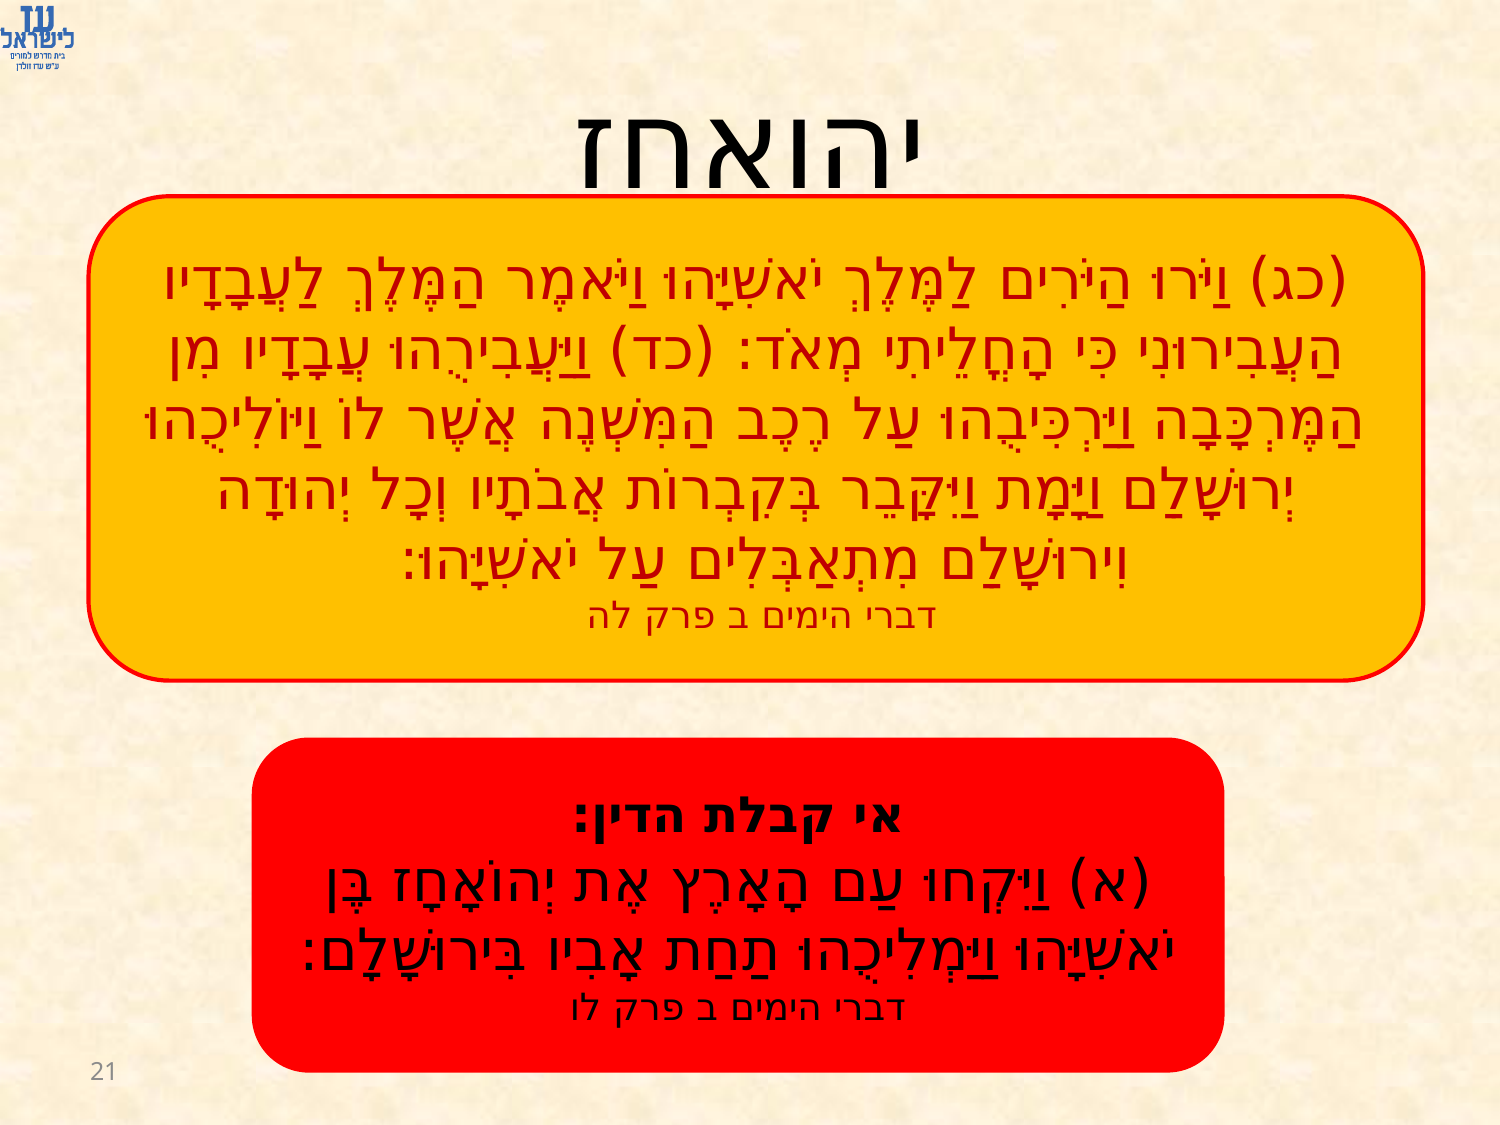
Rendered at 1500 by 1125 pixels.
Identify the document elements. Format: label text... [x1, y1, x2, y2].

title יהואחז [75, 45, 1425, 233]
text_box אי קבלת הדין: (א) וַיִּקְחוּ עַם הָאָרֶץ אֶת יְהוֹאָחָז בֶּן יֹאשִׁיָּהוּ וַיַּמְלִיכֻהוּ תַחַת אָבִיו בִּירוּשָׁלִָם: דברי הימים ב פרק לו [251, 737, 1225, 1073]
picture [0, 0, 1500, 1125]
text_box (כג) וַיֹּרוּ הַיֹּרִים לַמֶּלֶךְ יֹאשִׁיָּהוּ וַיֹּאמֶר הַמֶּלֶךְ לַעֲבָדָיו הַעֲבִירוּנִי כִּי הָחֳלֵיתִי מְאֹד: (כד) וַיַּעֲבִירֻהוּ עֲבָדָיו מִן הַמֶּרְכָּבָה וַיַּרְכִּיבֻהוּ עַל רֶכֶב הַמִּשְׁנֶה אֲשֶׁר לוֹ וַיּוֹלִיכֻהוּ יְרוּשָׁלִַם וַיָּמָת וַיִּקָּבֵר בְּקִבְרוֹת אֲבֹתָיו וְכָל יְהוּדָה וִירוּשָׁלִַם מִתְאַבְּלִים עַל יֹאשִׁיָּהוּ: דברי הימים ב פרק לה [86, 194, 1426, 683]
slide_number 21 [75, 1042, 425, 1103]
